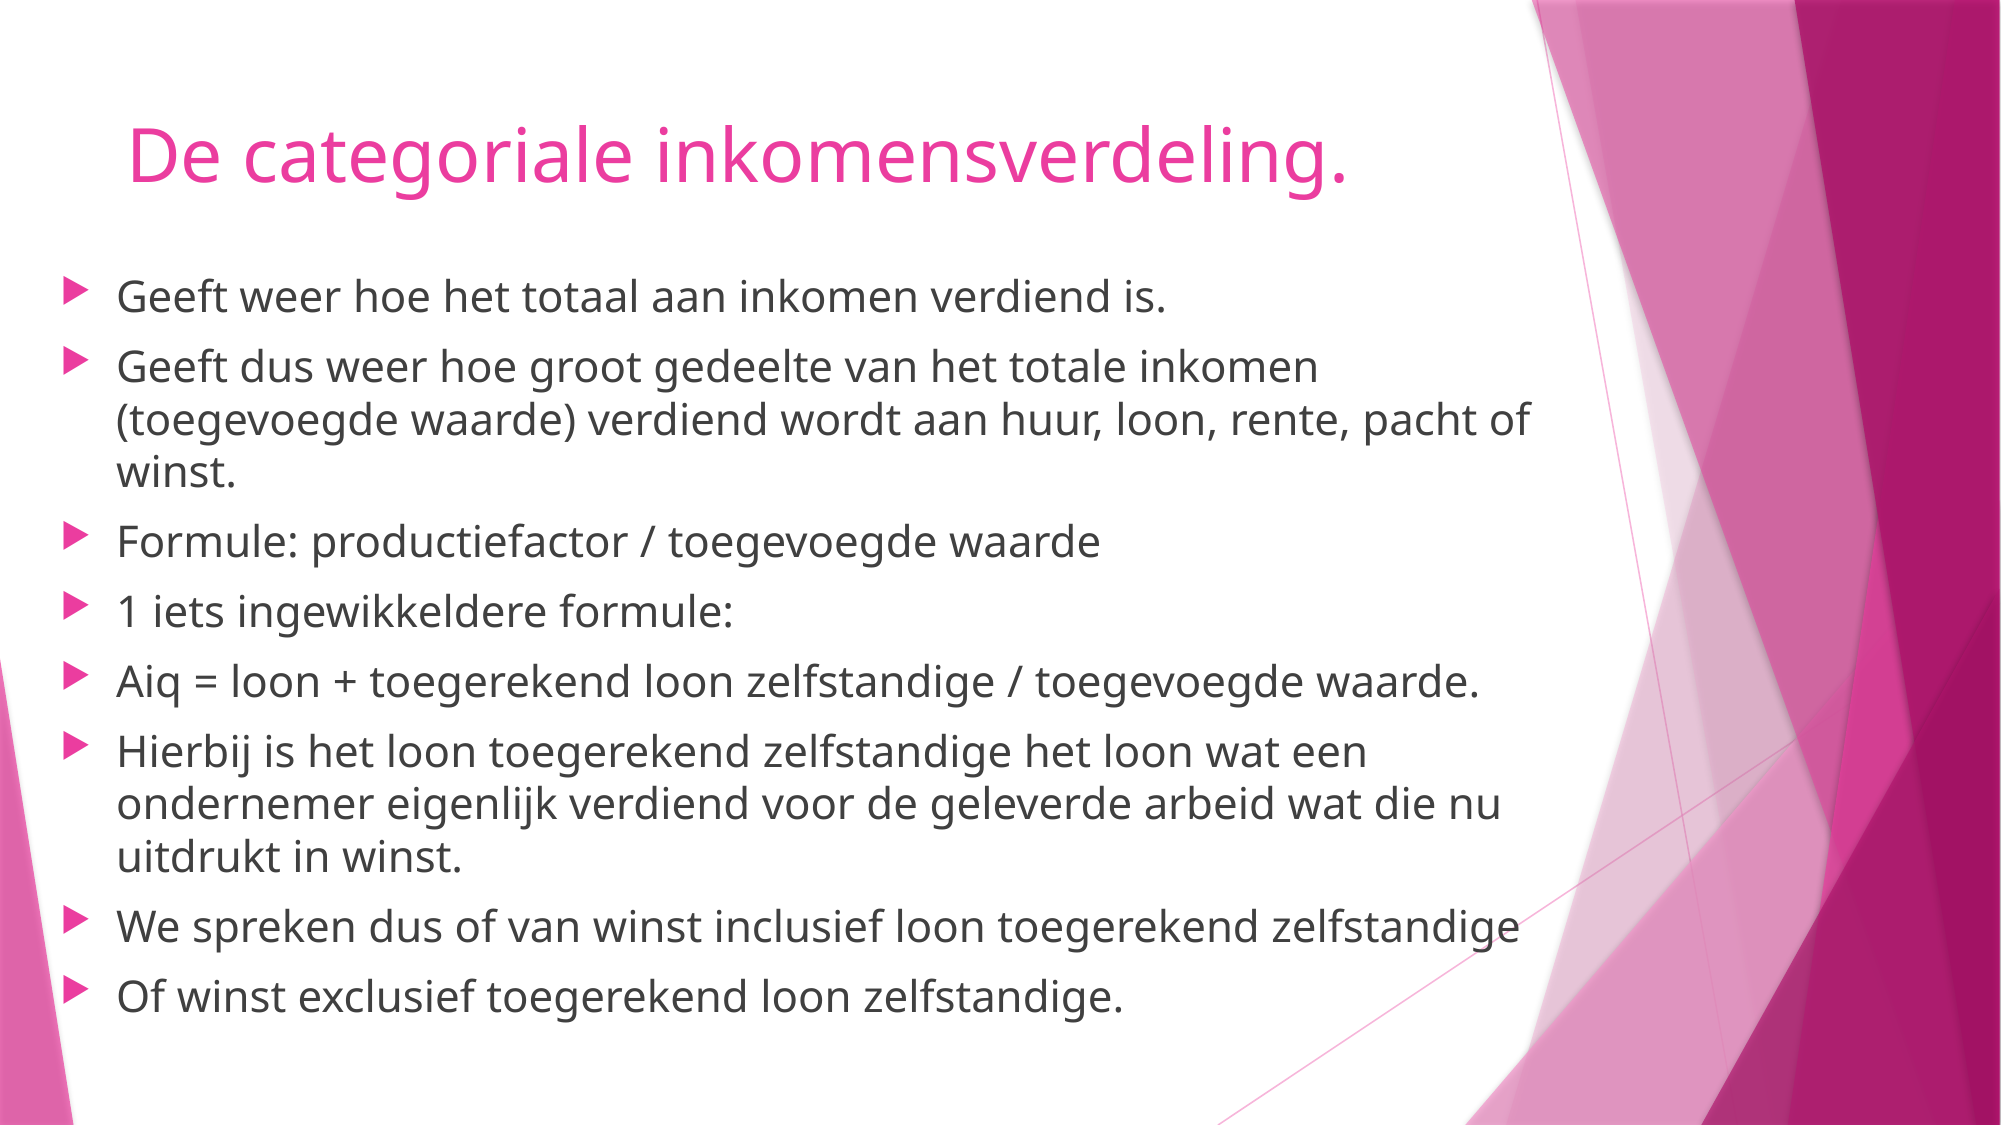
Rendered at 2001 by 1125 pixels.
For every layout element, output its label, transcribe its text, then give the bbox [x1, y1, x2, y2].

title De categoriale inkomensverdeling. [111, 99, 1522, 261]
list Geeft weer hoe het totaal aan inkomen verdiend is. Geeft dus weer hoe groot gedeelte van het totale inkomen (toegevoegde waarde) verdiend wordt aan huur, loon, rente, pacht of winst. Formule: productiefactor / toegevoegde waarde 1 iets ingewikkeldere formule: Aiq = loon + toegerekend loon zelfstandige / toegevoegde waarde. Hierbij is het loon toegerekend zelfstandige het loon wat een ondernemer eigenlijk verdiend voor de geleverde arbeid wat die nu uitdrukt in winst. We spreken dus of van winst inclusief loon toegerekend zelfstandige Of winst exclusief toegerekend loon zelfstandige. [45, 261, 1549, 1042]
